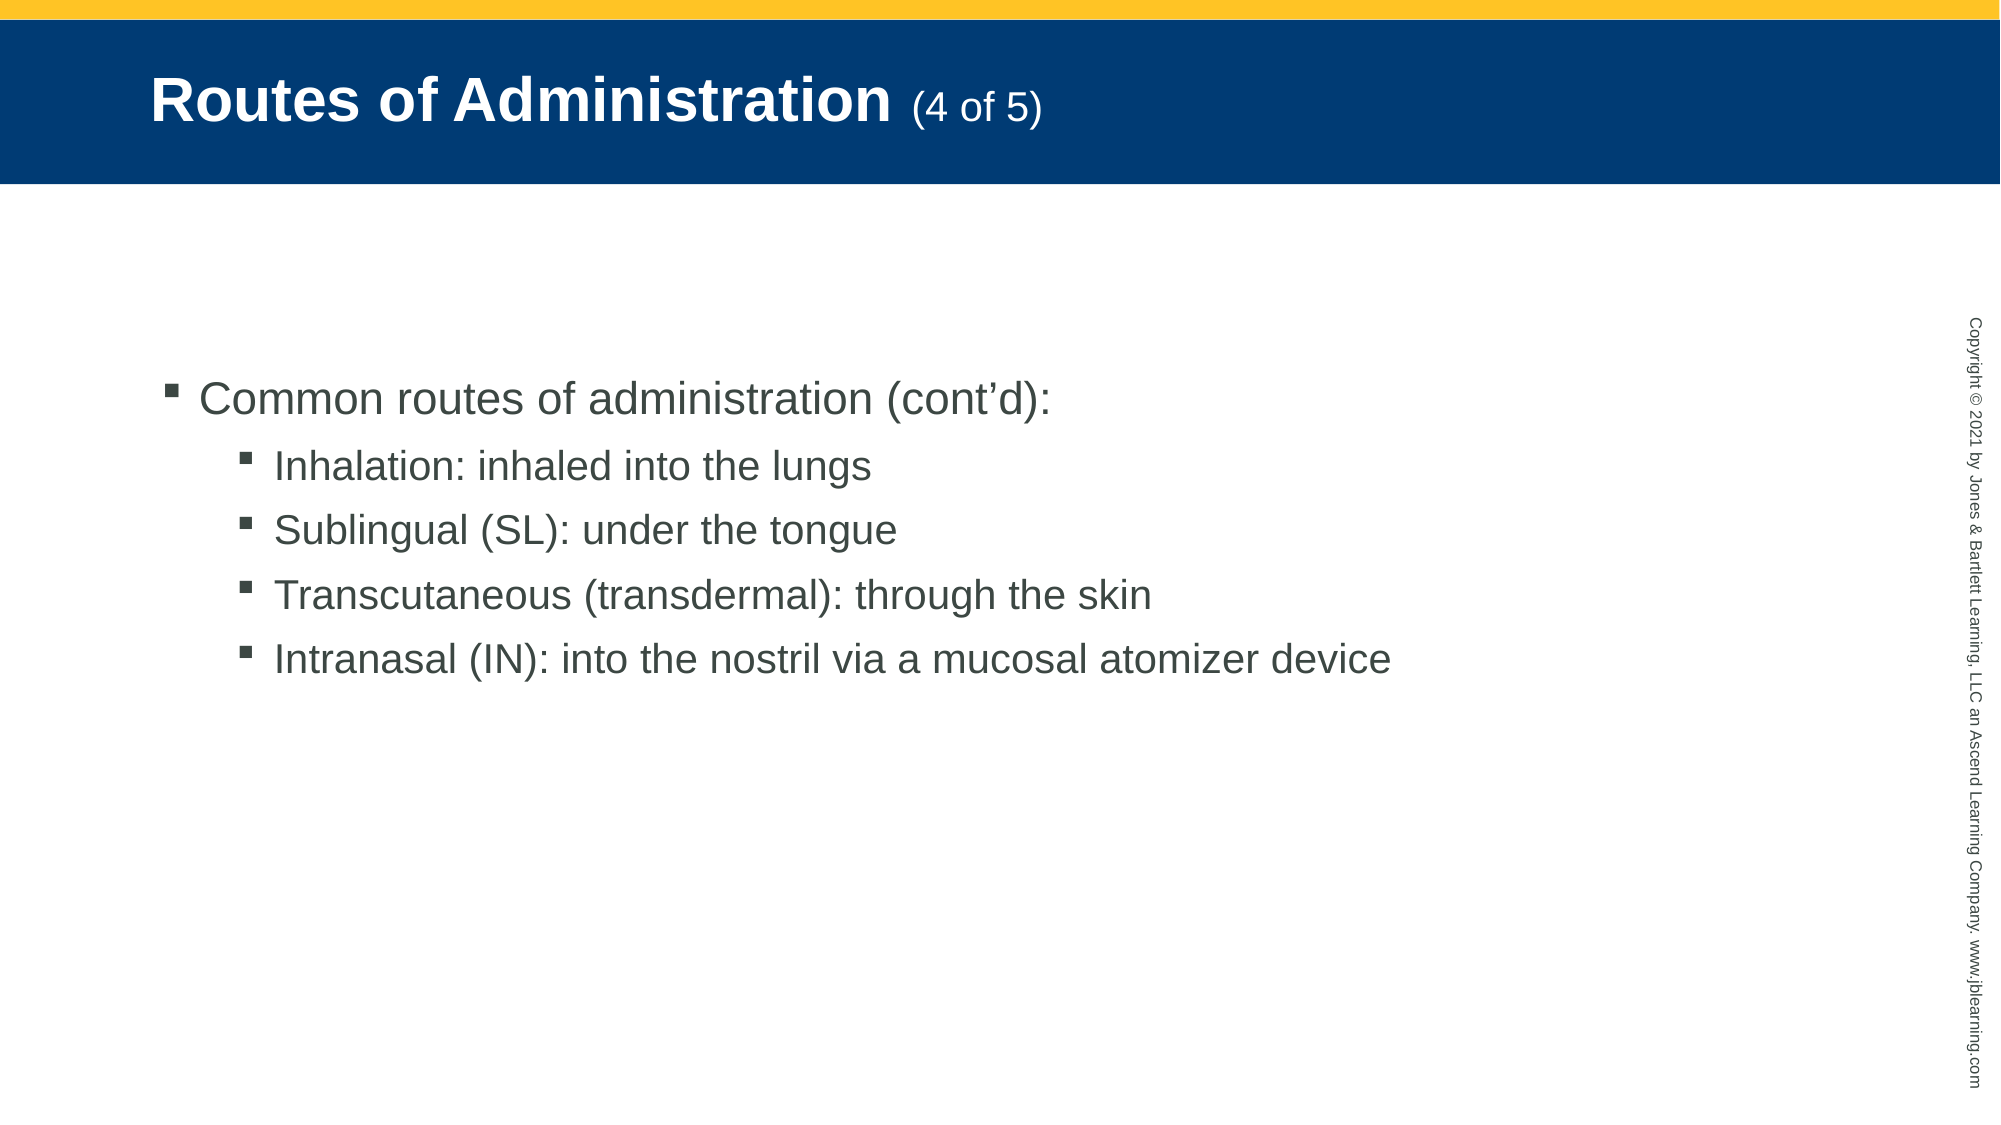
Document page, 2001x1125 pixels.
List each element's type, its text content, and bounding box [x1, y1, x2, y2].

title Routes of Administration (4 of 5) [0, 19, 2000, 185]
list Common routes of administration (cont’d): Inhalation: inhaled into the lungs Sublingual (SL): under the tongue Transcutaneous (transdermal): through the skin Intranasal (IN): into the nostril via a mucosal atomizer device [146, 361, 1859, 1016]
